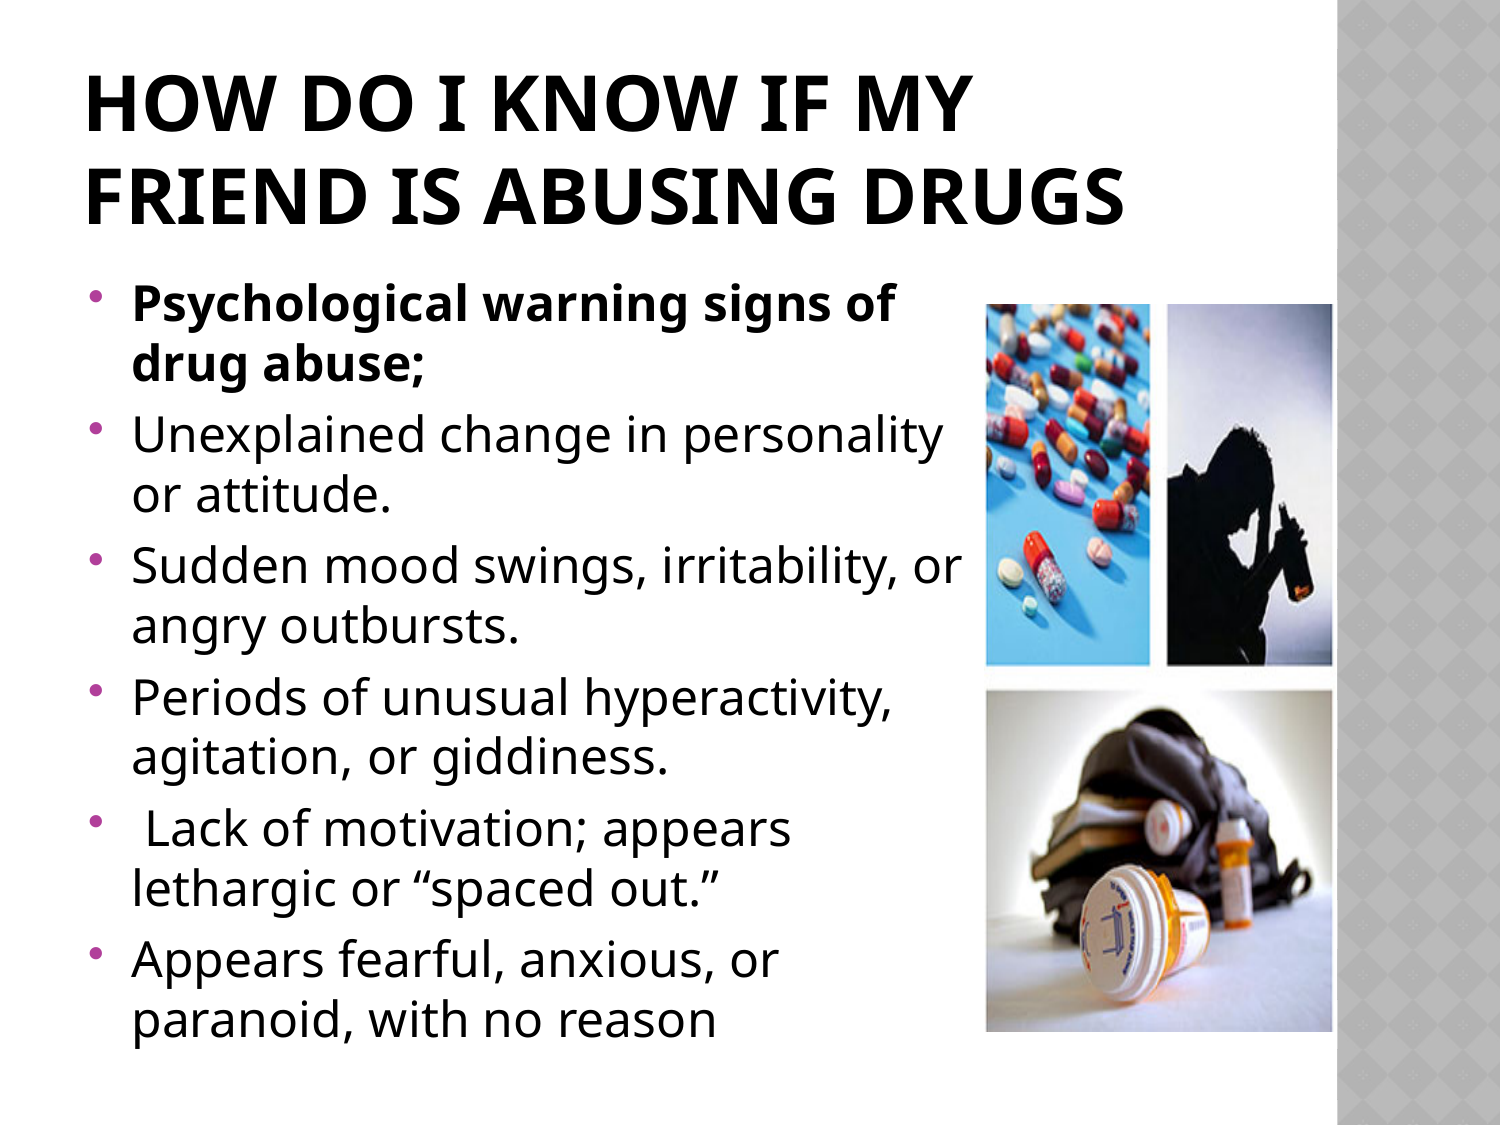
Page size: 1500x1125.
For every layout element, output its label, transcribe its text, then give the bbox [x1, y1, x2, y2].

title How do I know if my friend is abusing drugs [75, 52, 1263, 240]
list Psychological warning signs of drug abuse; Unexplained change in personality or attitude. Sudden mood swings, irritability, or angry outbursts. Periods of unusual hyperactivity, agitation, or giddiness. Lack of motivation; appears lethargic or “spaced out.” Appears fearful, anxious, or paranoid, with no reason [75, 264, 997, 1059]
picture [983, 304, 1337, 1032]
